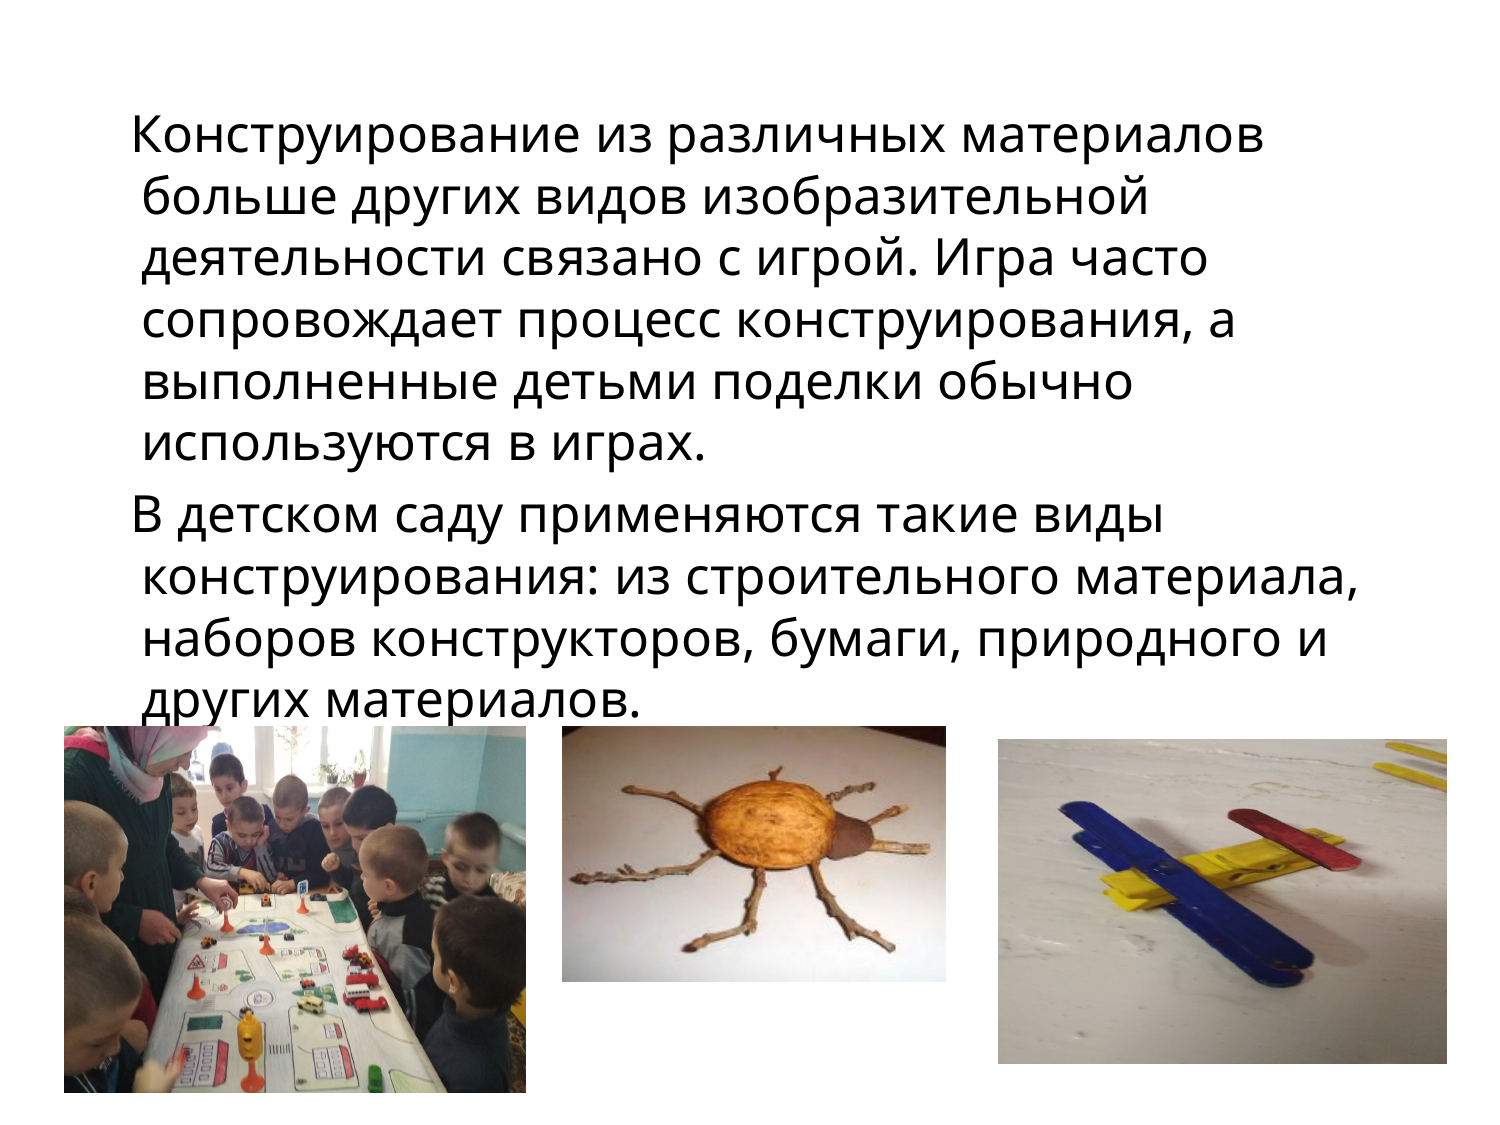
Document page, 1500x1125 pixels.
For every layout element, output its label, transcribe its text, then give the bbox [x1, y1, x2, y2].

picture [997, 739, 1448, 1064]
list Конструирование из различных материалов больше других видов изобразительной деятельности связано с игрой. Игра часто сопровождает процесс конструирования, а выполненные детьми поделки обычно используются в играх. В детском саду применяются такие виды конструирования: из строительного материала, наборов конструкторов, бумаги, природного и других материалов. [75, 93, 1425, 750]
picture [64, 726, 526, 1093]
picture [562, 726, 946, 982]
